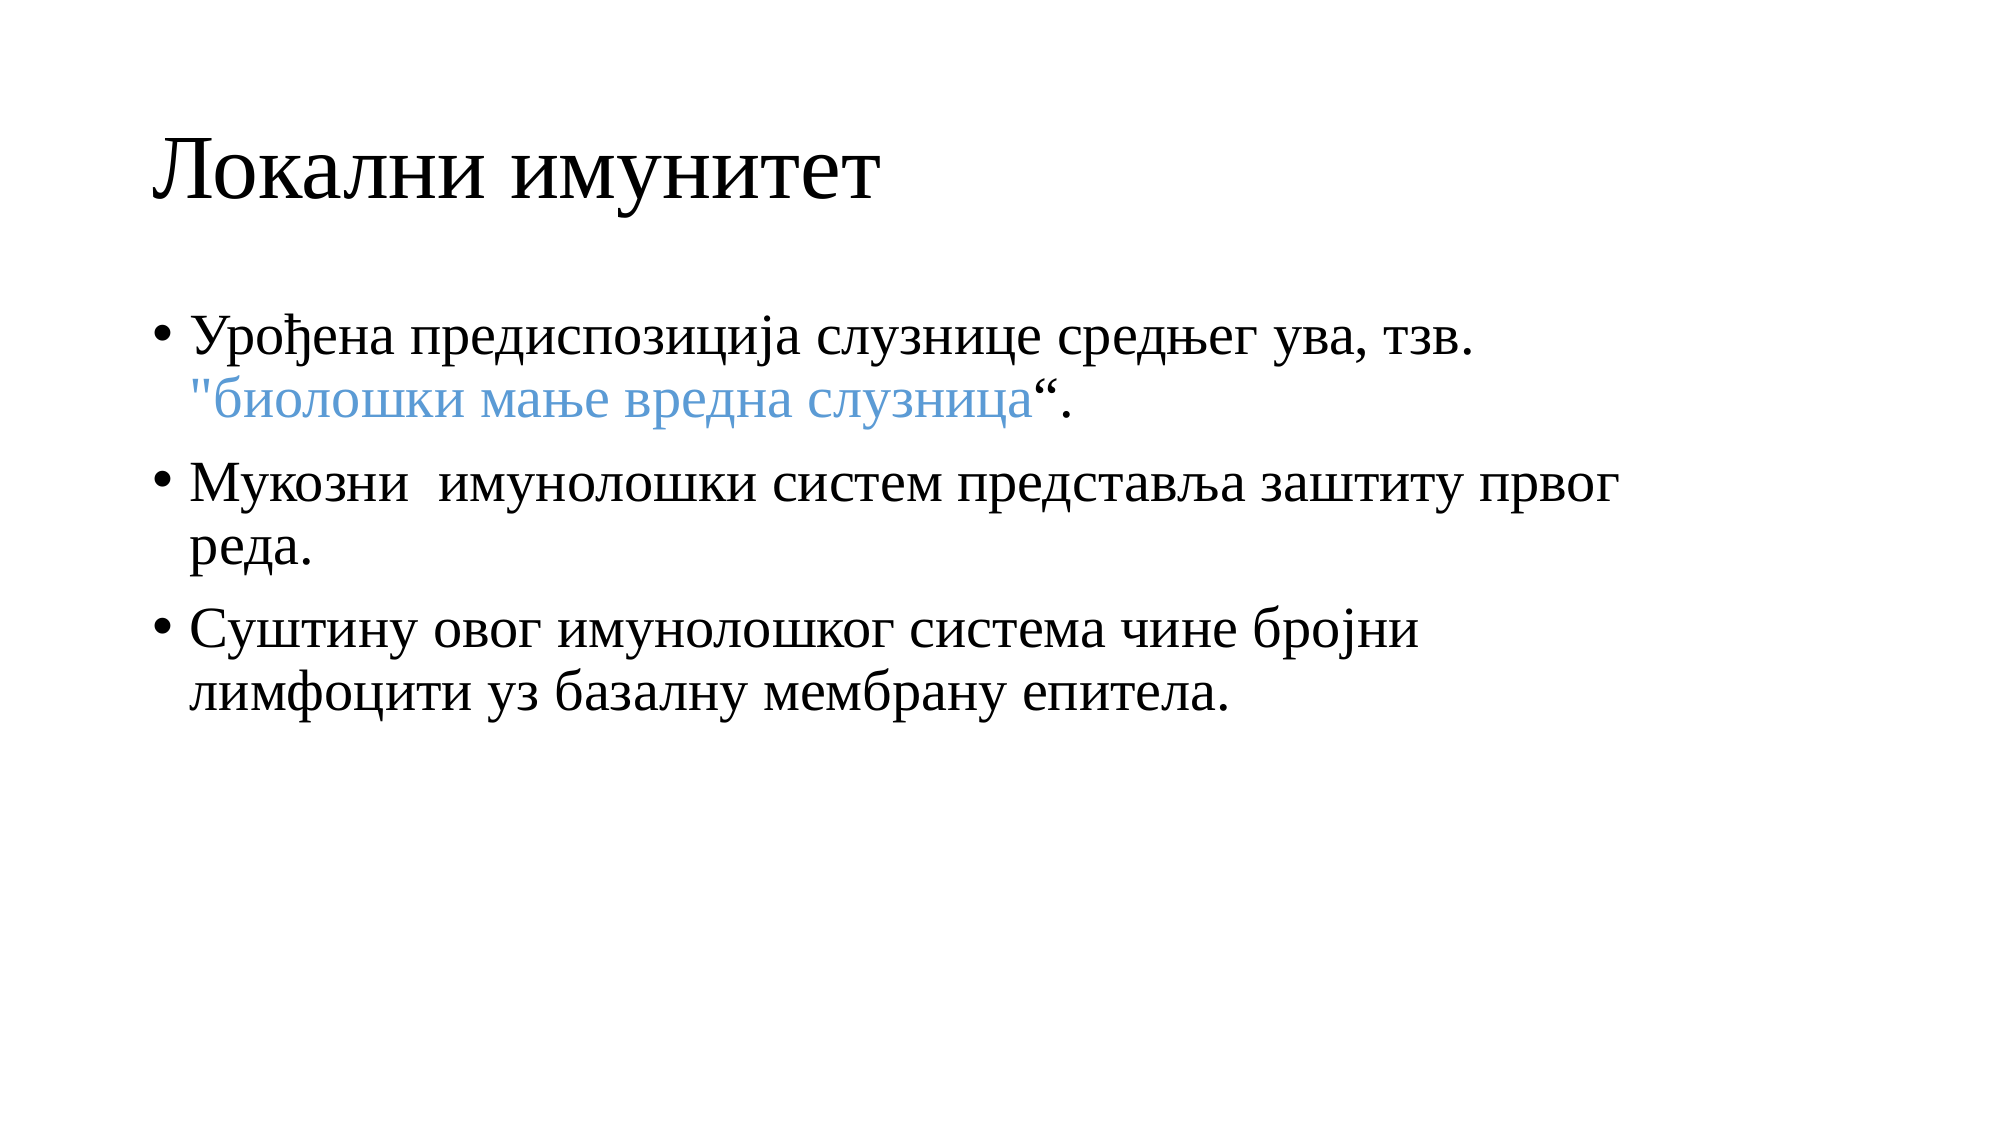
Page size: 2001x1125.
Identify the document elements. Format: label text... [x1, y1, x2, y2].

list Урођена предиспозиција слузнице средњег ува, тзв. "биолошки мање вредна слузница“. Мукозни имунолошки систем представља заштиту првог реда. Суштину овог имунолошког система чине бројни лимфоцити уз базалну мембрану епитела. [137, 296, 1677, 840]
title Локални имунитет [137, 59, 1863, 278]
